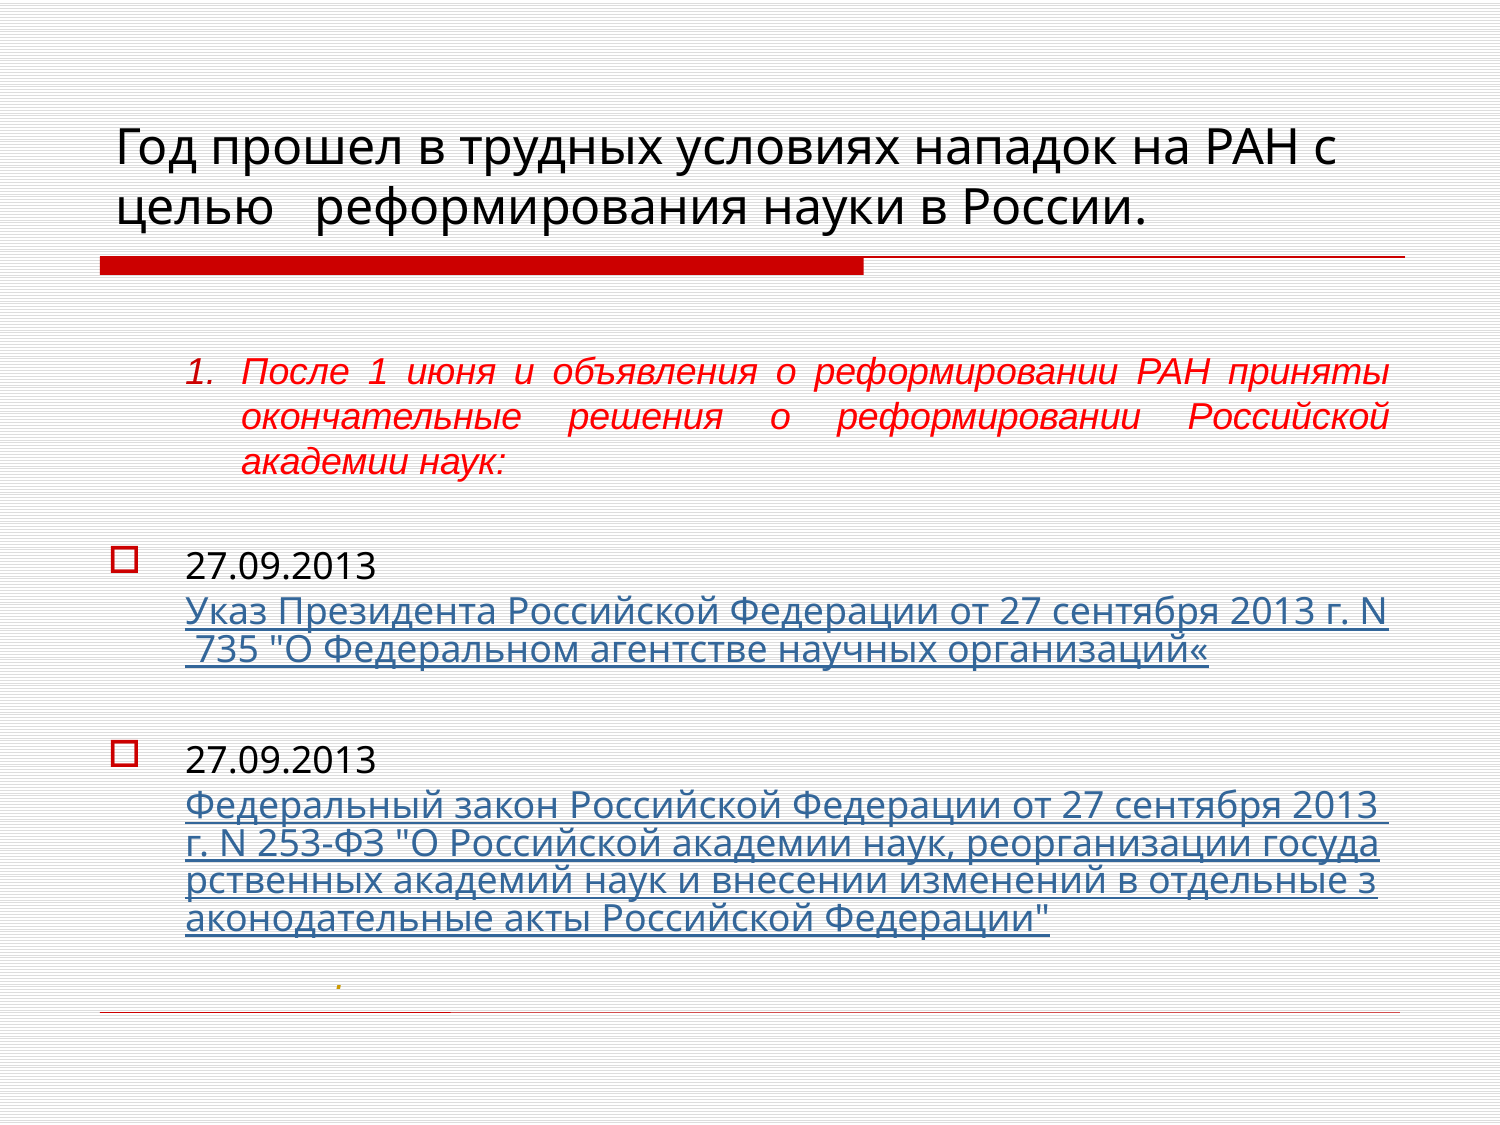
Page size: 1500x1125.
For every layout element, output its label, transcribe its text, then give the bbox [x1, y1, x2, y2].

list После 1 июня и объявления о реформировании РАН приняты окончательные решения о реформировании Российской академии наук: 27.09.2013 Указ Президента Российской Федерации от 27 сентября 2013 г. N 735 "О Федеральном агентстве научных организаций« 27.09.2013 Федеральный закон Российской Федерации от 27 сентября 2013 г. N 253-ФЗ "О Российской академии наук, реорганизации государственных академий наук и внесении изменений в отдельные законодательные акты Российской Федерации" . [92, 287, 1406, 988]
title Год прошел в трудных условиях нападок на РАН с целью реформирования науки в России. [100, 42, 1413, 243]
